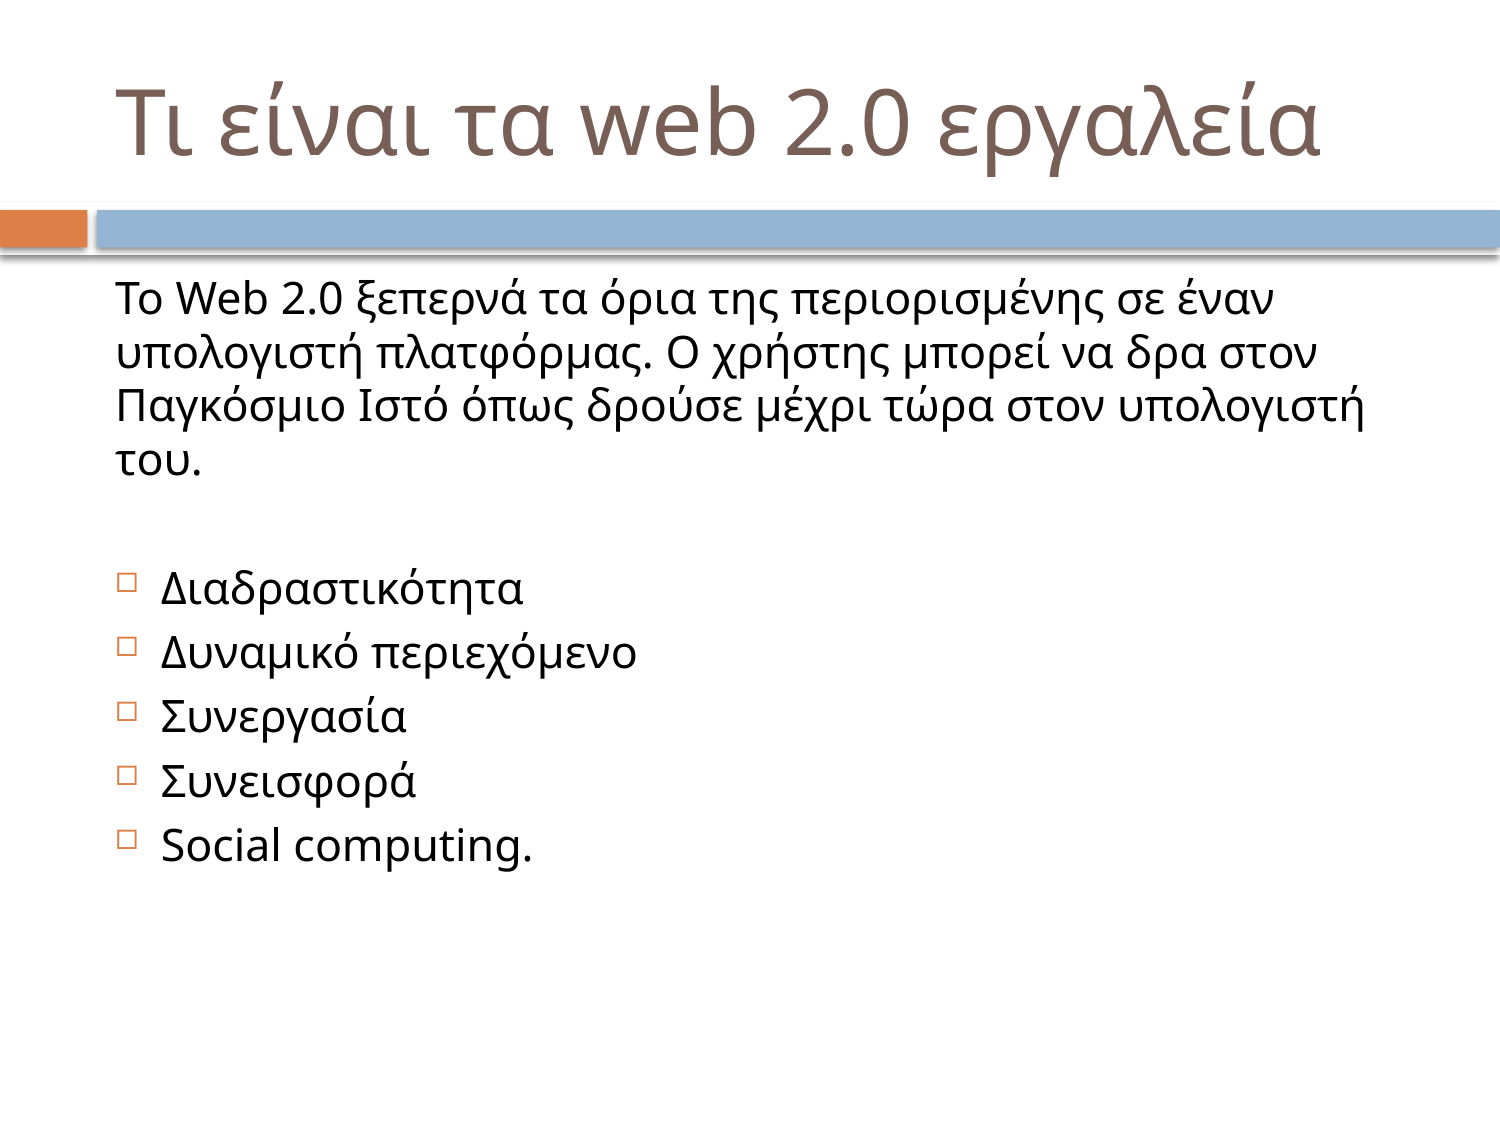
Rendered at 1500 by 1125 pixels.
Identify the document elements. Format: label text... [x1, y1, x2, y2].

title Τι είναι τα web 2.0 εργαλεία [100, 37, 1438, 200]
list Το Web 2.0 ξεπερνά τα όρια της περιορισμένης σε έναν υπολογιστή πλατφόρμας. Ο χρήστης μπορεί να δρα στον Παγκόσμιο Ιστό όπως δρούσε μέχρι τώρα στον υπολογιστή του. Διαδραστικότητα Δυναμικό περιεχόμενο Συνεργασία Συνεισφορά Social computing. [100, 262, 1438, 1000]
